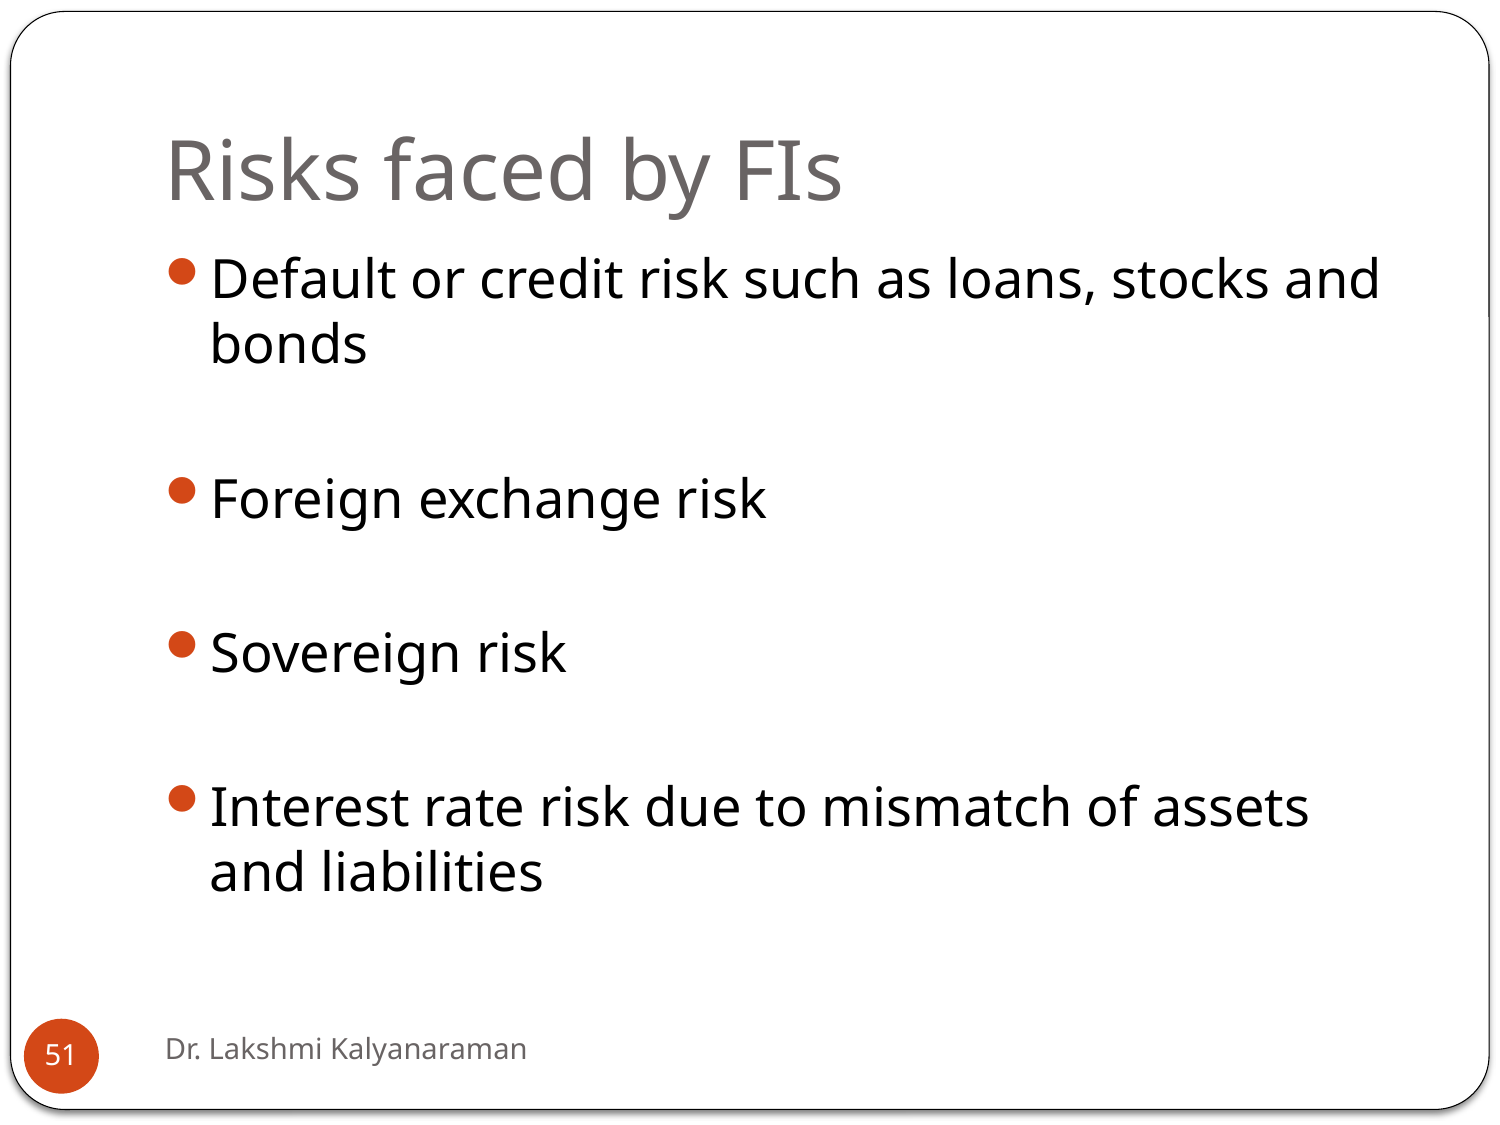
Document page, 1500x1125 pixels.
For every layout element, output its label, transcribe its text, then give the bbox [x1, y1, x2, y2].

slide_number 51 [23, 1018, 99, 1094]
list Default or credit risk such as loans, stocks and bonds Foreign exchange risk Sovereign risk Interest rate risk due to mismatch of assets and liabilities [150, 237, 1425, 988]
footer Dr. Lakshmi Kalyanaraman [150, 1012, 800, 1088]
title Risks faced by FIs [150, 45, 1425, 233]
